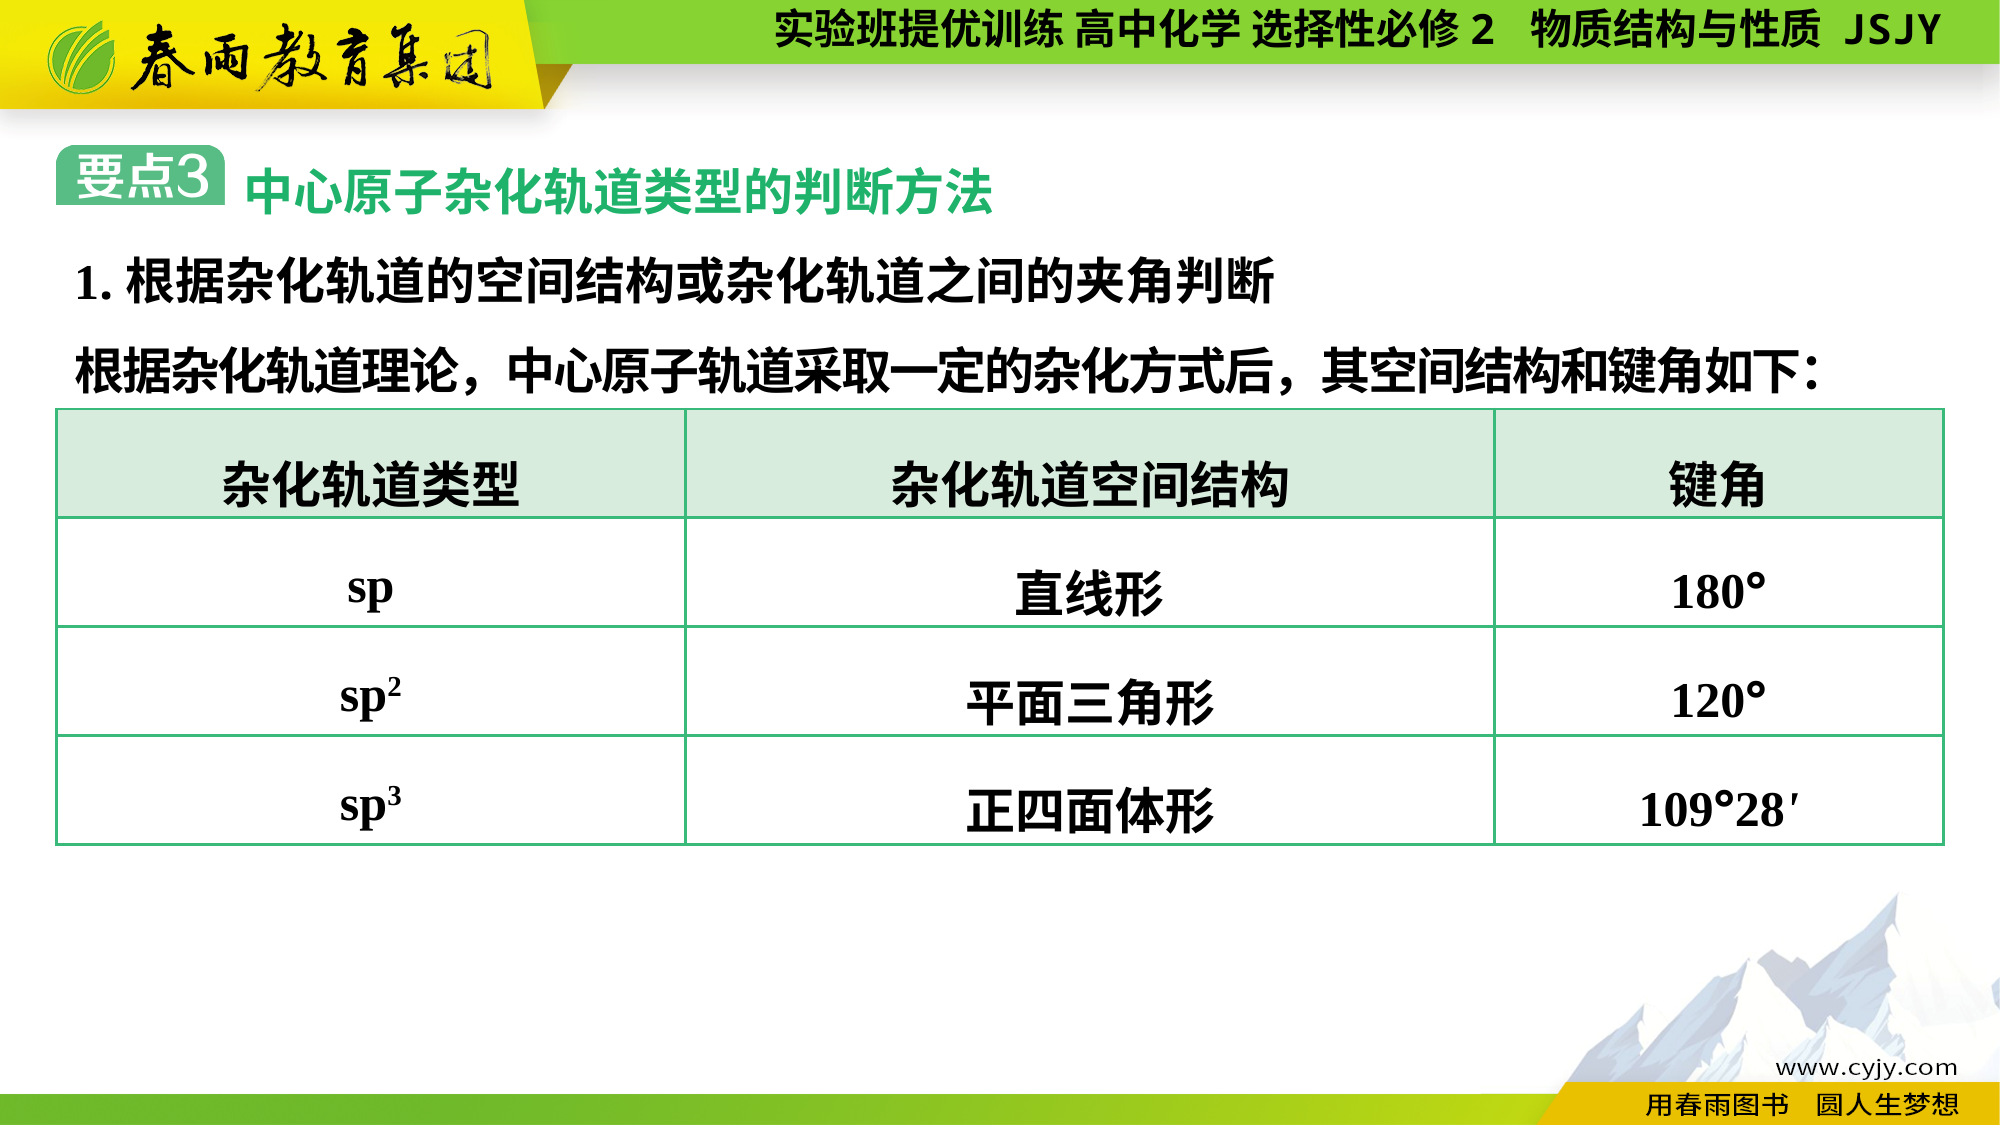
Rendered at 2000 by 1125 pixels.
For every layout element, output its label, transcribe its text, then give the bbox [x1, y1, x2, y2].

table_cell sp2 [58, 628, 684, 734]
picture [0, 0, 2000, 1125]
table_header 杂化轨道空间结构 [687, 410, 1493, 516]
table_cell 平面三角形 [687, 628, 1493, 734]
table_cell sp3 [58, 737, 684, 843]
table_header 杂化轨道类型 [58, 410, 684, 516]
list 中心原子杂化轨道类型的判断方法 1.根据杂化轨道的空间结构或杂化轨道之间的夹角判断 根据杂化轨道理论，中心原子轨道采取一定的杂化方式后，其空间结构和键角如下： [59, 122, 1944, 408]
table_header 键角 [1496, 410, 1942, 516]
table_cell 180° [1496, 519, 1942, 625]
table_cell 109°28' [1496, 737, 1942, 843]
table_cell sp [58, 519, 684, 625]
table_cell 120° [1496, 628, 1942, 734]
table_cell 正四面体形 [687, 737, 1493, 843]
table_cell 直线形 [687, 519, 1493, 625]
